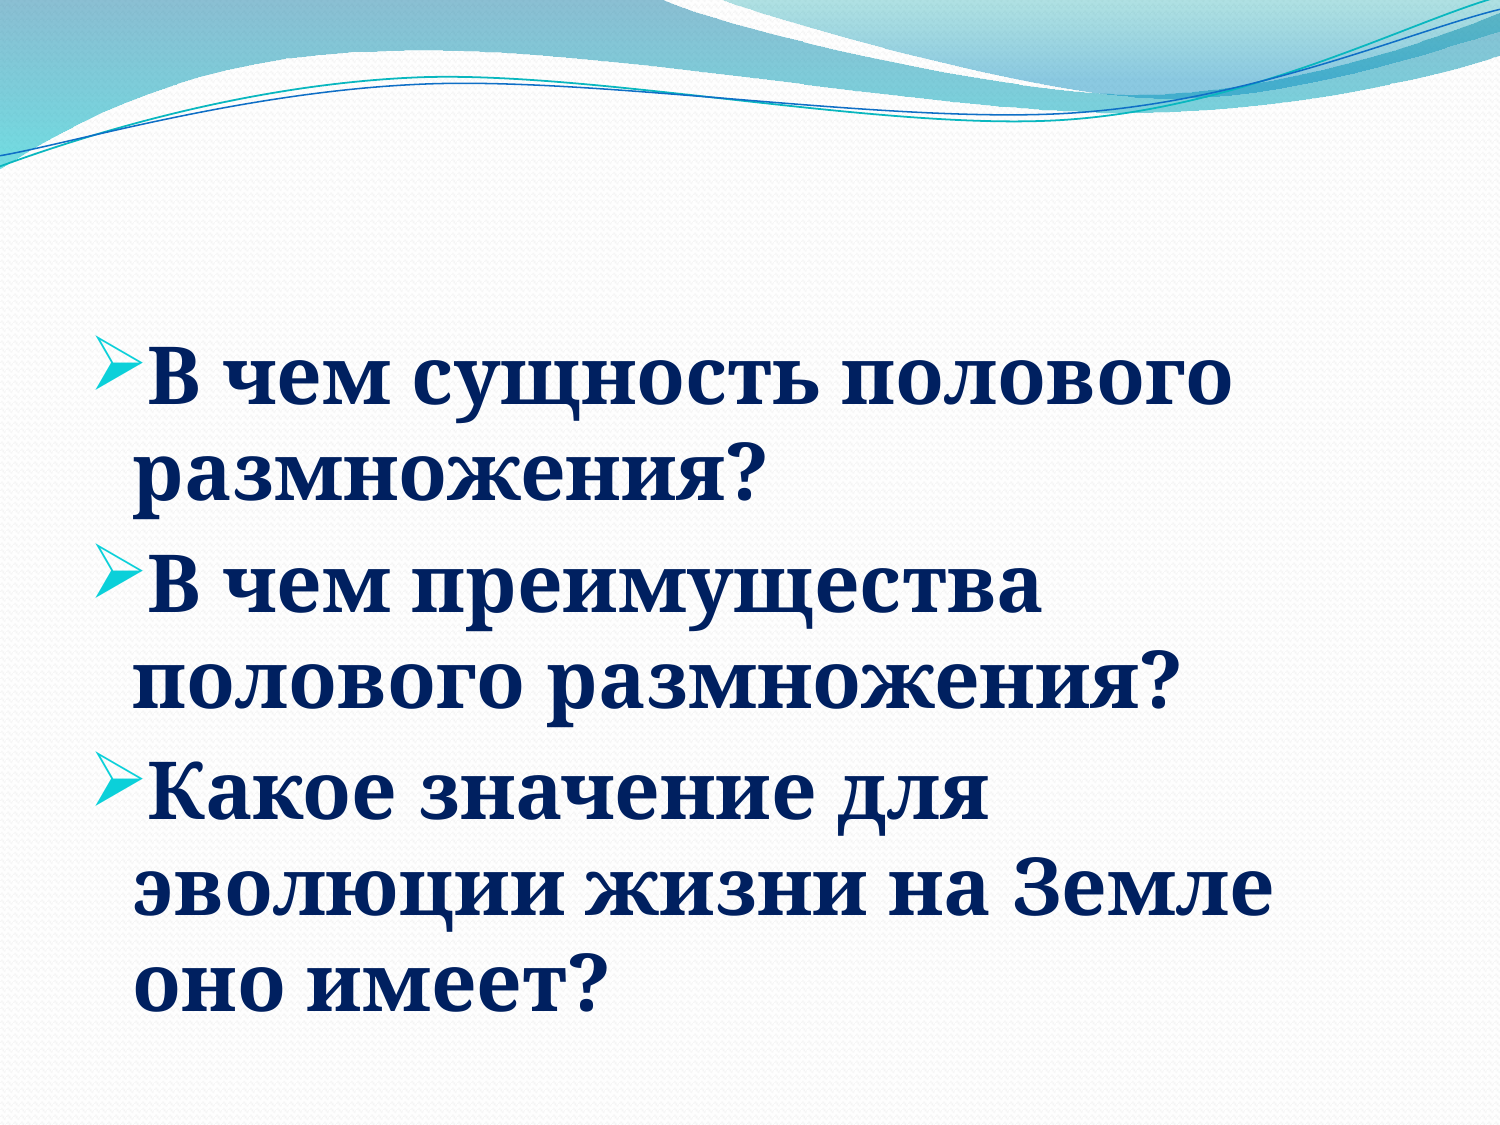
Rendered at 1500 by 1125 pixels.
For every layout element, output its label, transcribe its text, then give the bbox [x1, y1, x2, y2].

list В чем сущность полового размножения? В чем преимущества полового размножения? Какое значение для эволюции жизни на Земле оно имеет? [75, 317, 1425, 1038]
